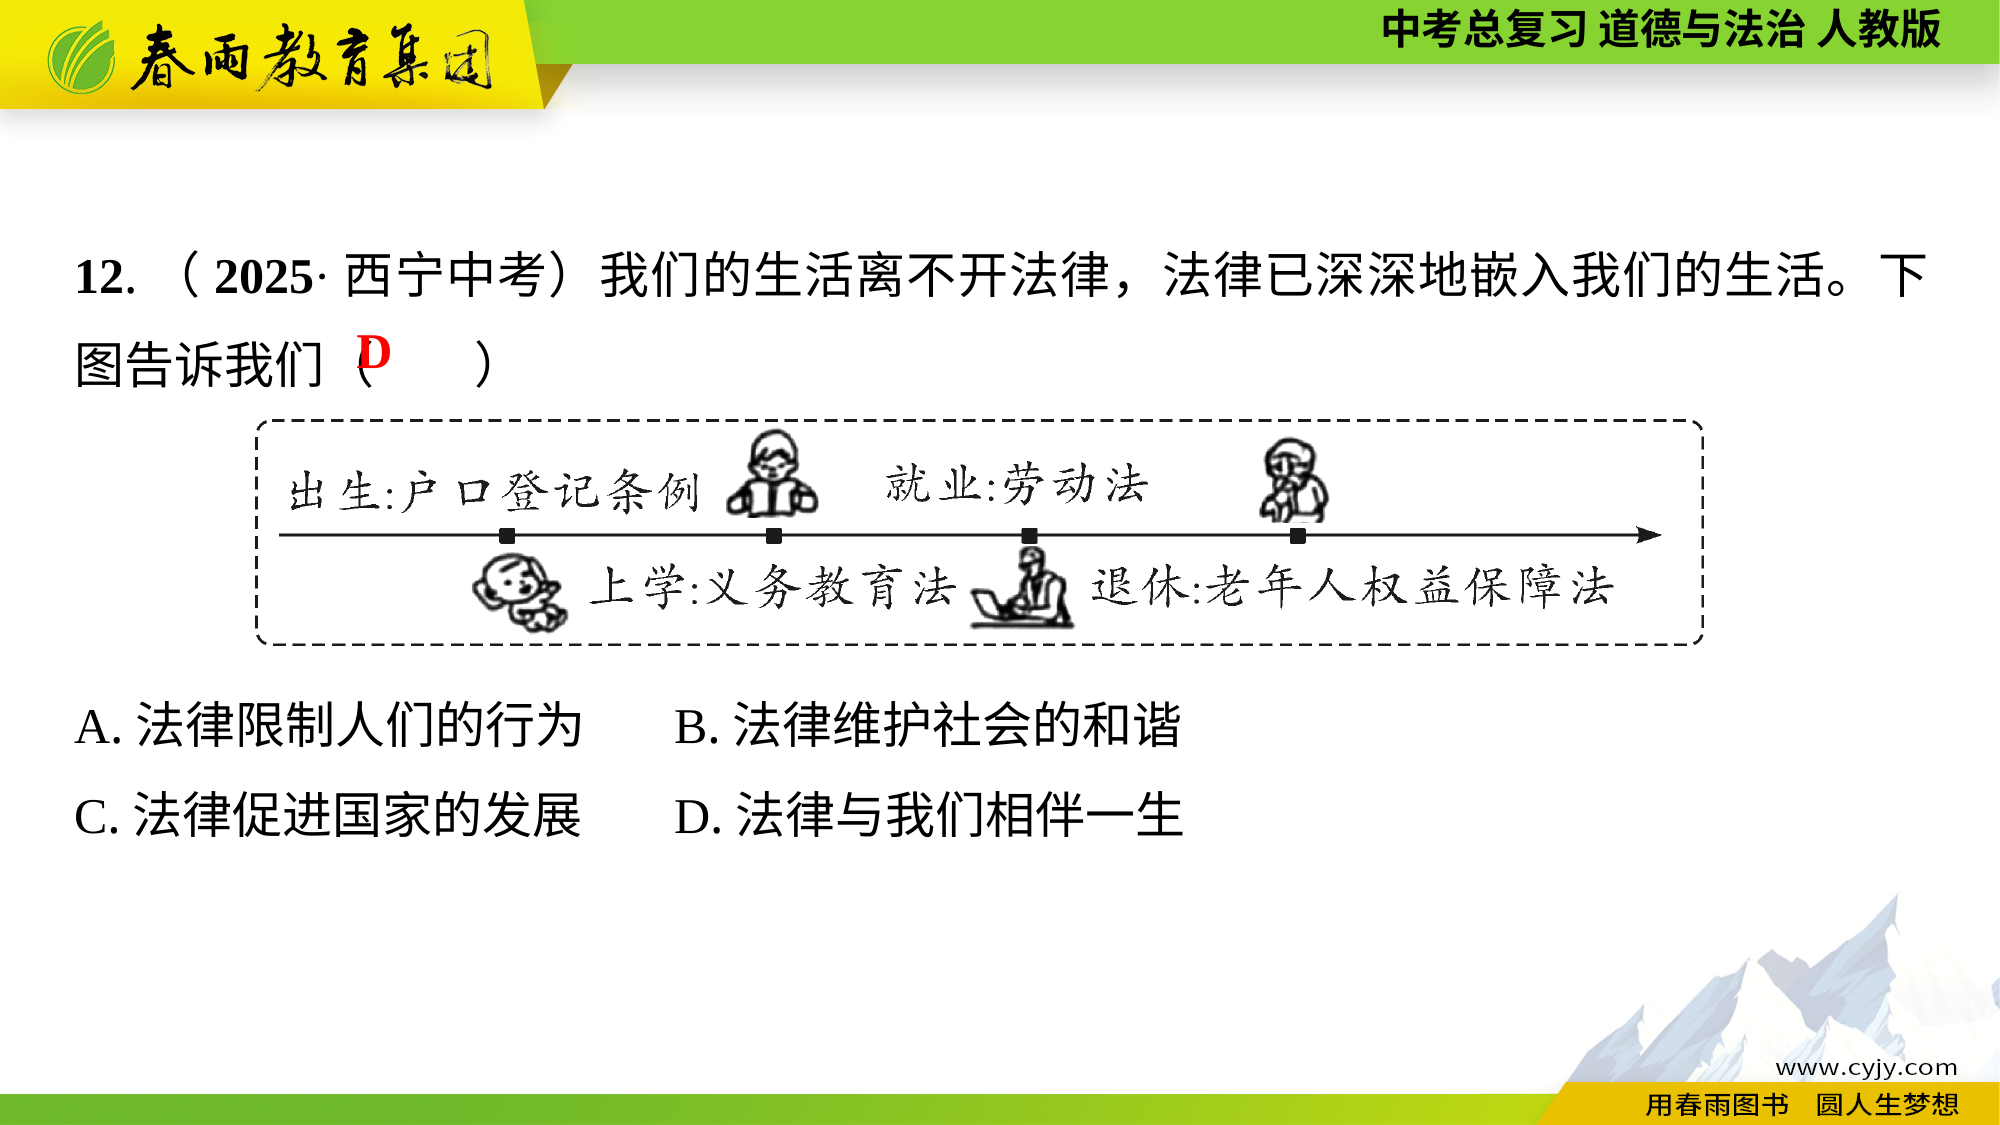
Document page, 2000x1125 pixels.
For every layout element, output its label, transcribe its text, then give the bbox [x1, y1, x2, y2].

list 12.（2025·西宁中考）我们的生活离不开法律，法律已深深地嵌入我们的生活。下图告诉我们（ ） A.法律限制人们的行为 B.法律维护社会的和谐 C.法律促进国家的发展 D.法律与我们相伴一生 [59, 206, 1944, 858]
picture [0, 0, 2000, 1125]
text_box D [341, 311, 408, 387]
